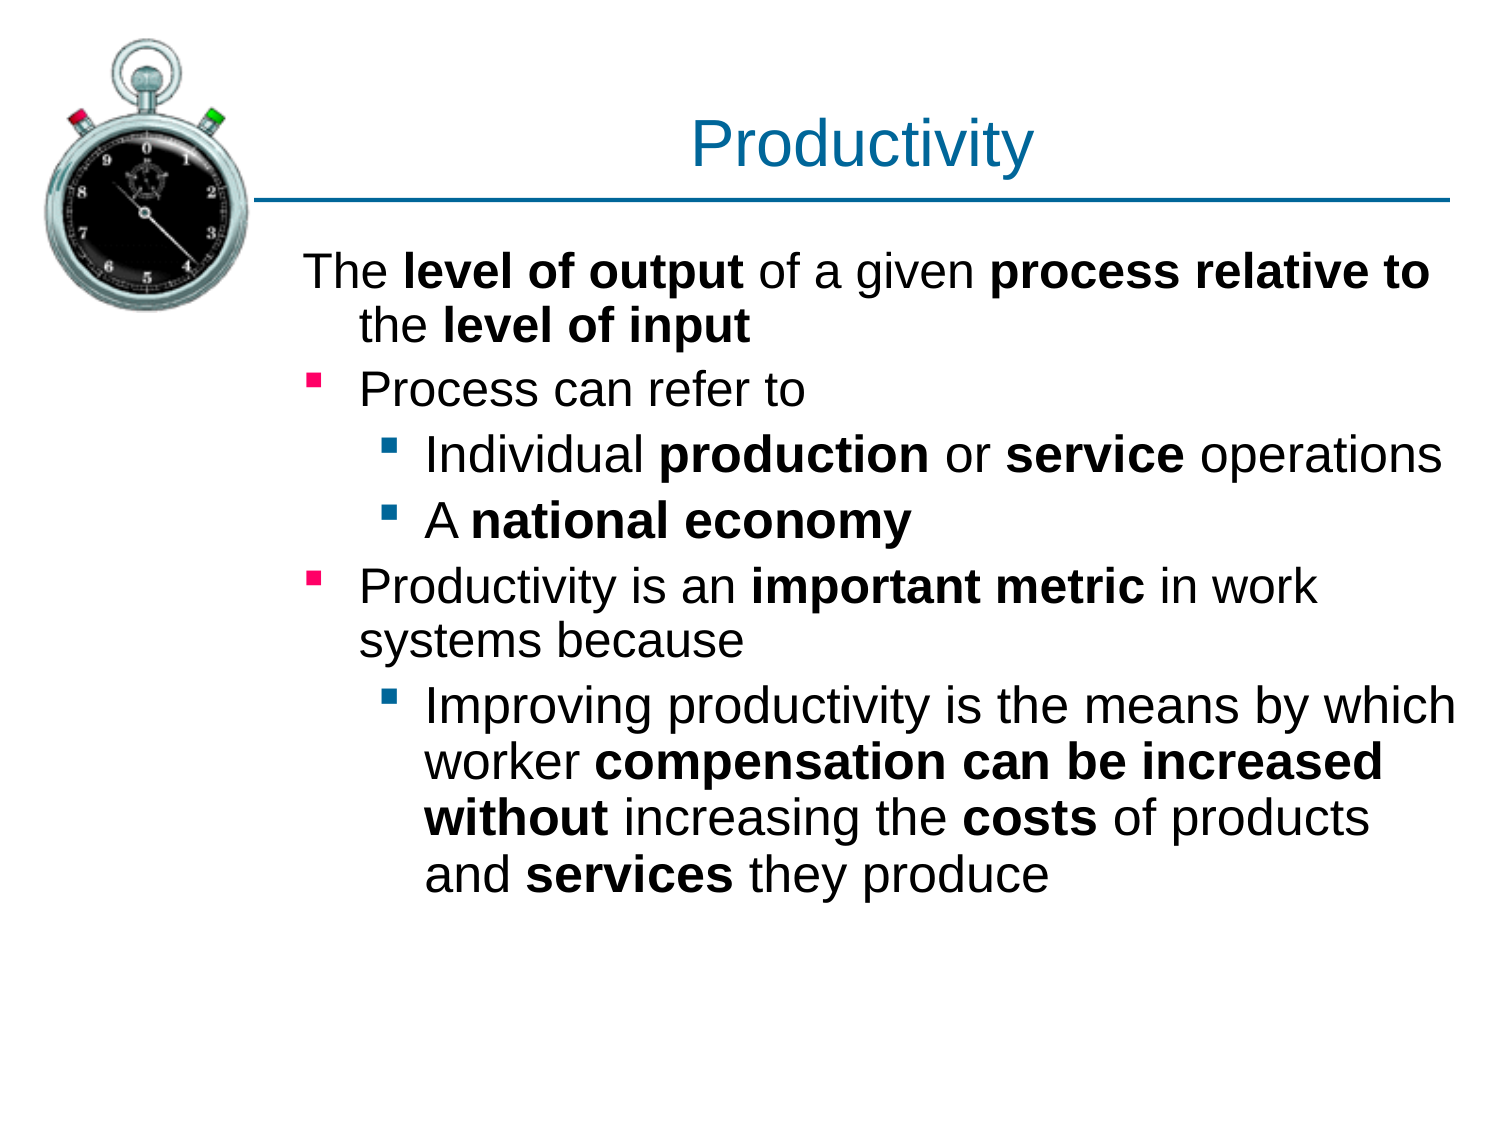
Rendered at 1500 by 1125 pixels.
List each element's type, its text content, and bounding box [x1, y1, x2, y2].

picture [37, 37, 254, 313]
title Productivity [275, 37, 1450, 188]
list The level of output of a given process relative to the level of input Process can refer to Individual production or service operations A national economy Productivity is an important metric in work systems because Improving productivity is the means by which worker compensation can be increased without increasing the costs of products and services they produce [287, 237, 1475, 975]
